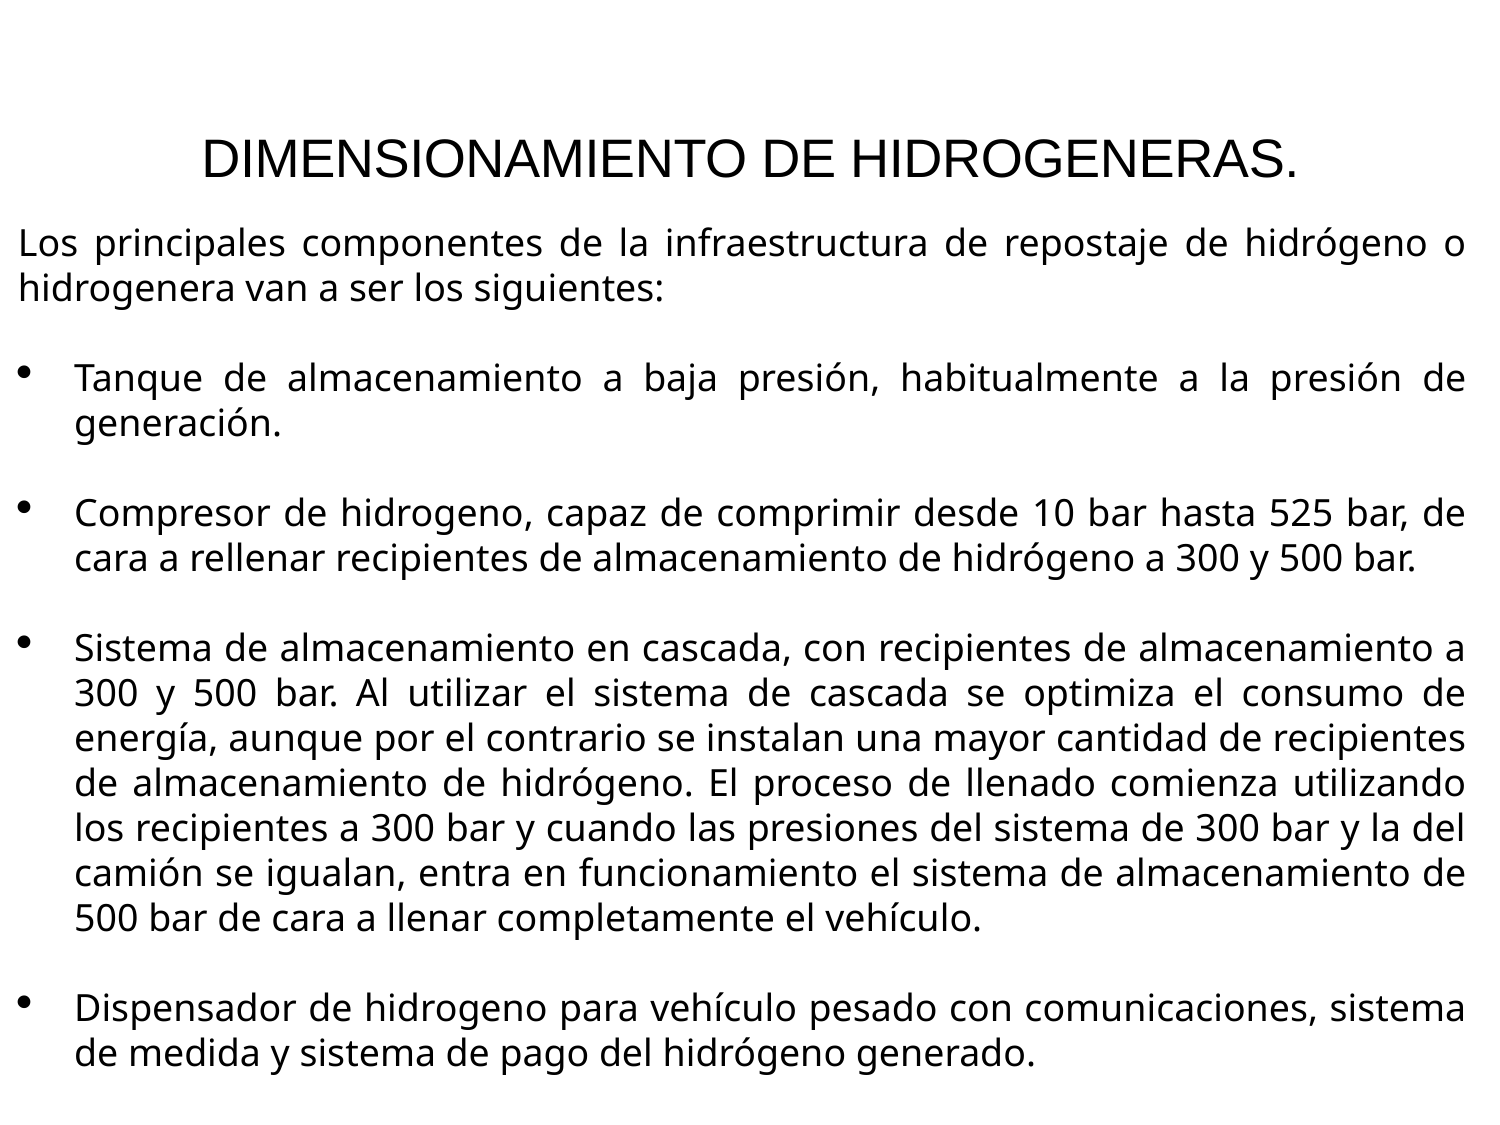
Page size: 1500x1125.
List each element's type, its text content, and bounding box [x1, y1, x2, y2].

text_box Los principales componentes de la infraestructura de repostaje de hidrógeno o hidrogenera van a ser los siguientes: Tanque de almacenamiento a baja presión, habitualmente a la presión de generación. Compresor de hidrogeno, capaz de comprimir desde 10 bar hasta 525 bar, de cara a rellenar recipientes de almacenamiento de hidrógeno a 300 y 500 bar. Sistema de almacenamiento en cascada, con recipientes de almacenamiento a 300 y 500 bar. Al utilizar el sistema de cascada se optimiza el consumo de energía, aunque por el contrario se instalan una mayor cantidad de recipientes de almacenamiento de hidrógeno. El proceso de llenado comienza utilizando los recipientes a 300 bar y cuando las presiones del sistema de 300 bar y la del camión se igualan, entra en funcionamiento el sistema de almacenamiento de 500 bar de cara a llenar completamente el vehículo. Dispensador de hidrogeno para vehículo pesado con comunicaciones, sistema de medida y sistema de pago del hidrógeno generado. [3, 211, 1483, 1082]
text_box DIMENSIONAMIENTO DE HIDROGENERAS. [0, 130, 1500, 190]
